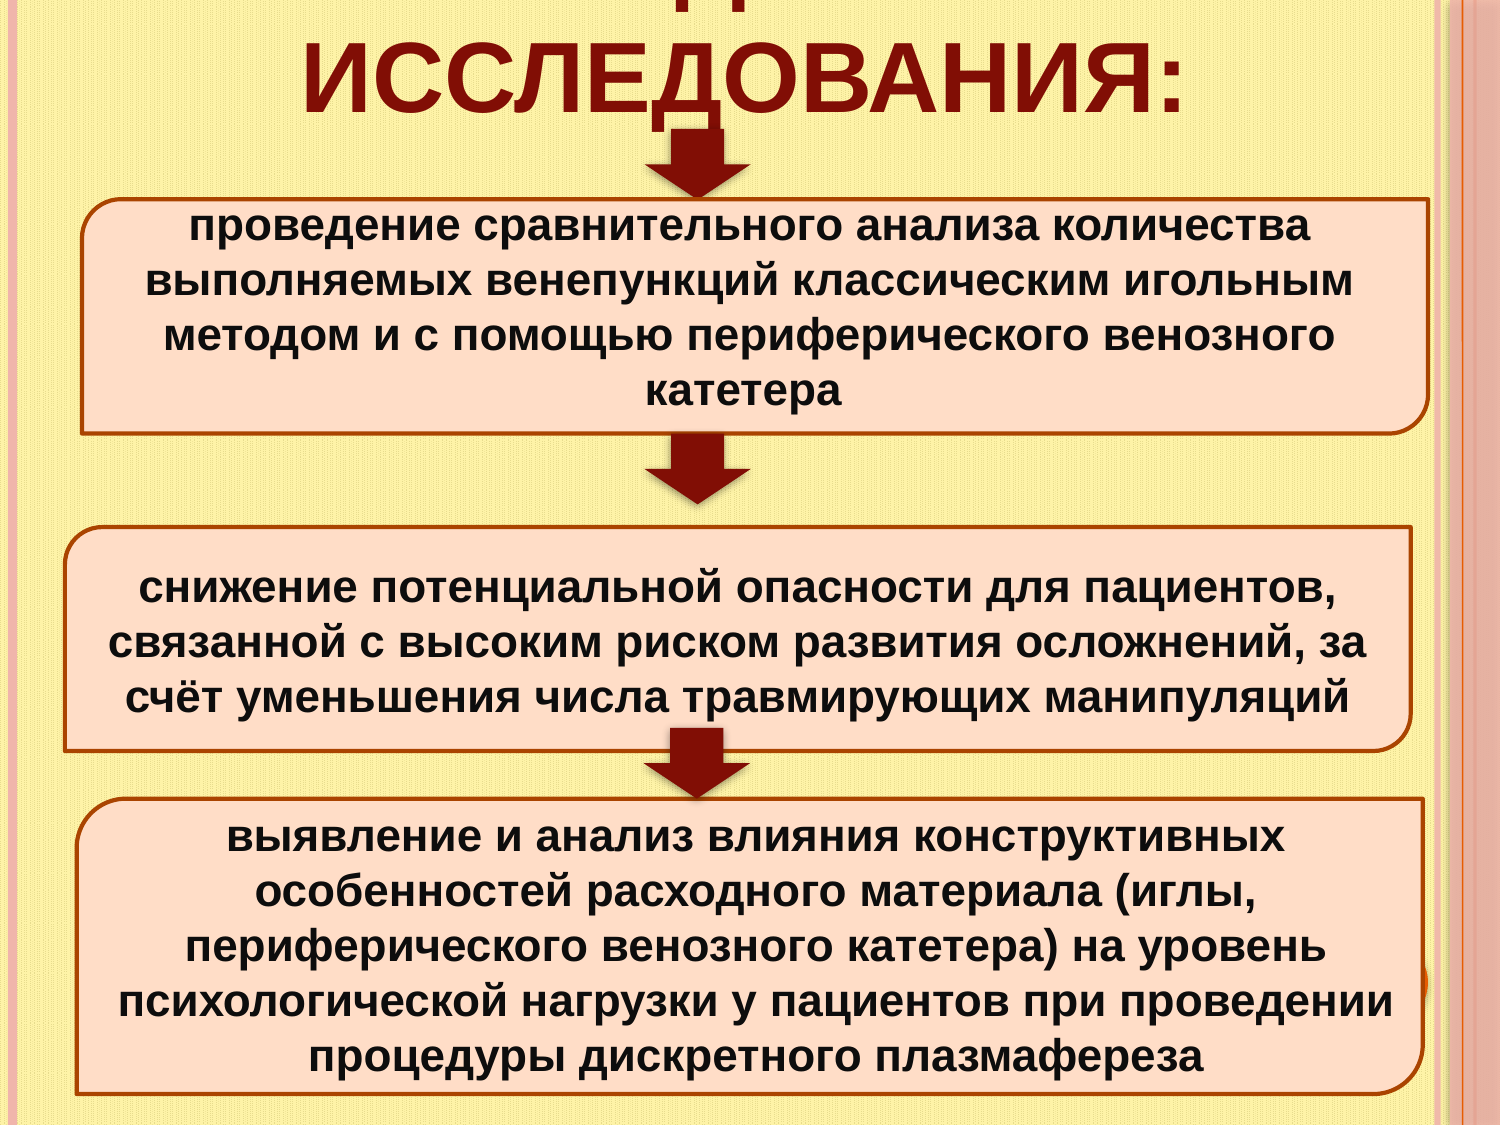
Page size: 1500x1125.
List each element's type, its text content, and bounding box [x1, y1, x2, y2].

text_box [644, 433, 751, 505]
text_box [79, 423, 1419, 436]
text_box [74, 835, 1400, 1097]
text_box выявление и анализ влияния конструктивных особенностей расходного материала (иглы, периферического венозного катетера) на уровень психологической нагрузки у пациентов при проведении процедуры дискретного плазмафереза [76, 798, 1436, 1089]
title Задачи исследования: [70, 23, 1421, 141]
text_box снижение потенциальной опасности для пациентов, связанной с высоким риском развития осложнений, за счёт уменьшения числа травмирующих манипуляций [62, 524, 1413, 754]
text_box [644, 128, 751, 187]
text_box [643, 727, 750, 799]
text_box проведение сравнительного анализа количества выполняемых венепункций классическим игольным методом и с помощью периферического венозного катетера [70, 187, 1429, 423]
